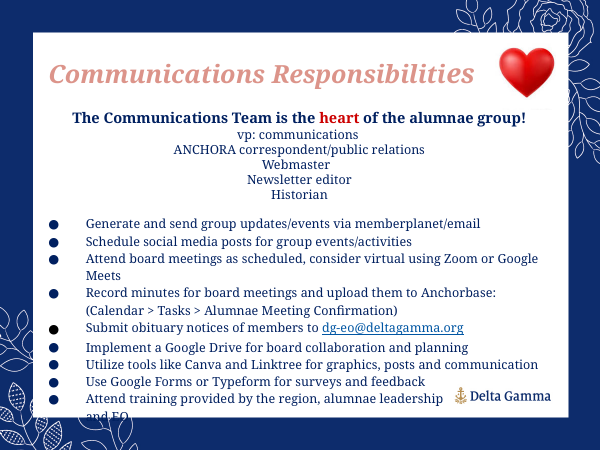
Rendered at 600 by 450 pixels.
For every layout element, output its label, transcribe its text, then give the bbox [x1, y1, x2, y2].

text_box The Communications Team is the heart of the alumnae group! vp: communications ANCHORA correspondent/public relations Webmaster Newsletter editor Historian Generate and send group updates/events via memberplanet/email Schedule social media posts for group events/activities Attend board meetings as scheduled, consider virtual using Zoom or Google Meets Record minutes for board meetings and upload them to Anchorbase: (Calendar > Tasks > Alumnae Meeting Confirmation) Submit obituary notices of members to dg-eo@deltagamma.org Implement a Google Drive for board collaboration and planning Utilize tools like Canva and Linktree for graphics, posts and communication Use Google Forms or Typeform for surveys and feedback Attend training provided by the region, alumnae leadership and EO [33, 94, 566, 450]
text_box Communications Responsibilities [33, 41, 482, 94]
picture [0, 0, 600, 450]
